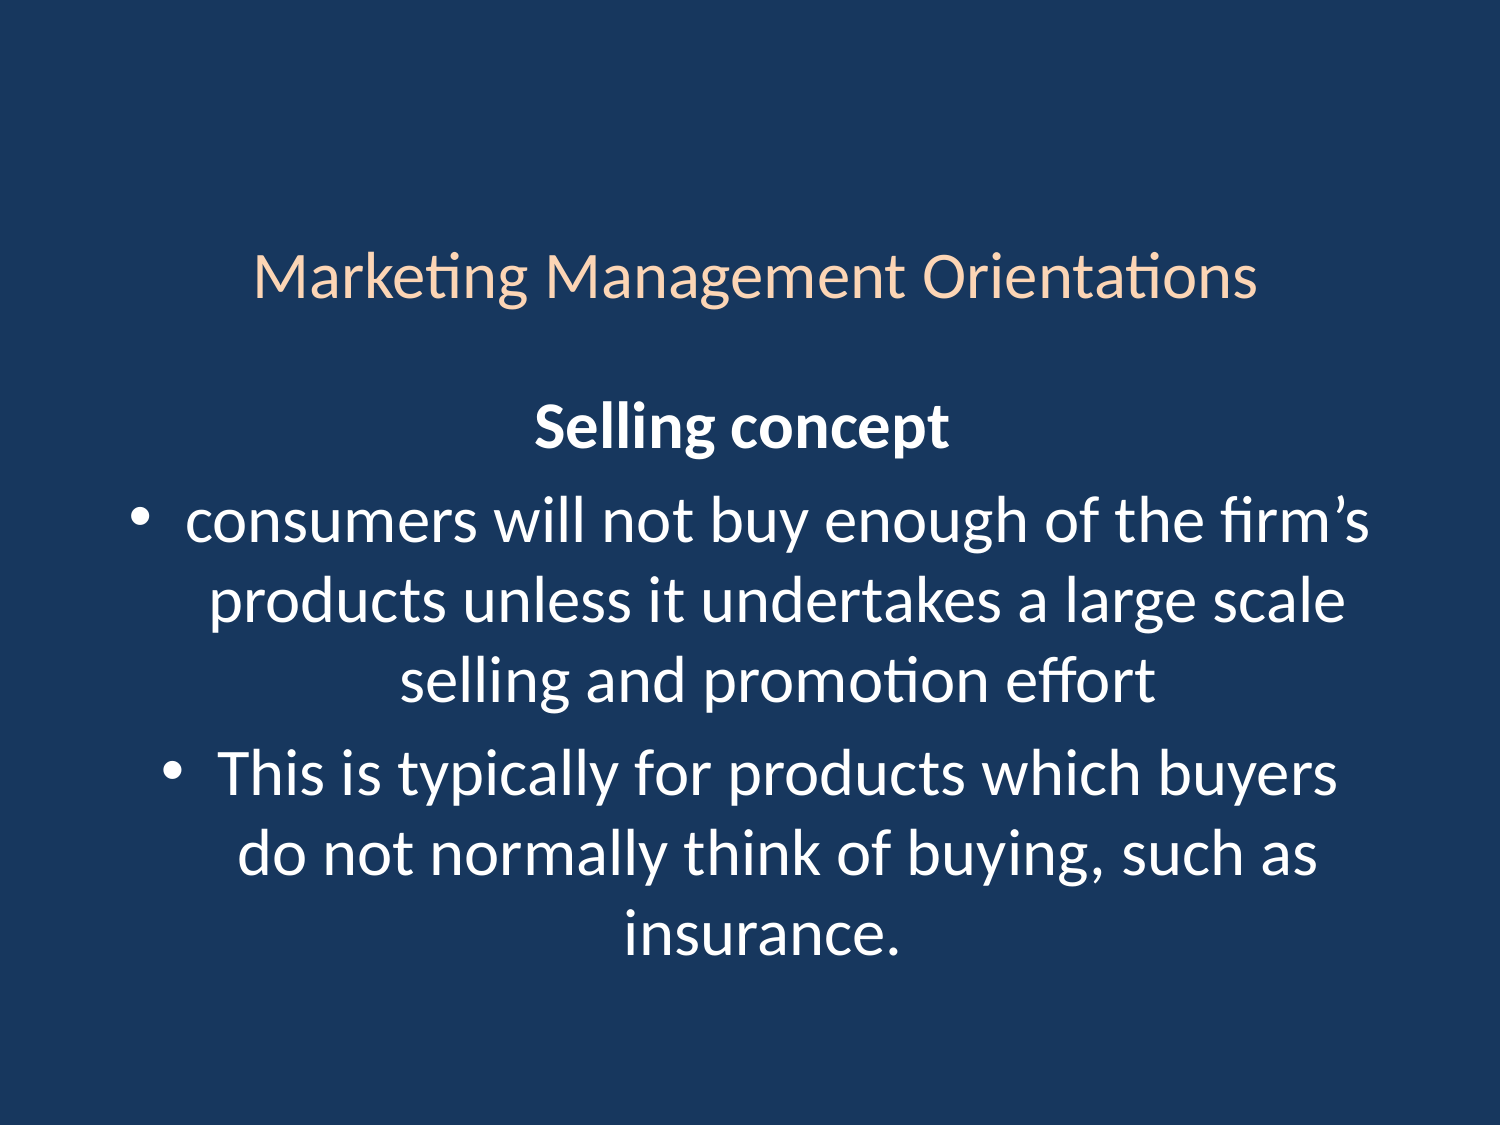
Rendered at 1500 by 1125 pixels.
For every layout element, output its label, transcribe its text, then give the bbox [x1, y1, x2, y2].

text_box Selling concept consumers will not buy enough of the firm’s products unless it undertakes a large scale selling and promotion effort This is typically for products which buyers do not normally think of buying, such as insurance. [112, 375, 1388, 1000]
text_box Marketing Management Orientations [237, 224, 1500, 288]
